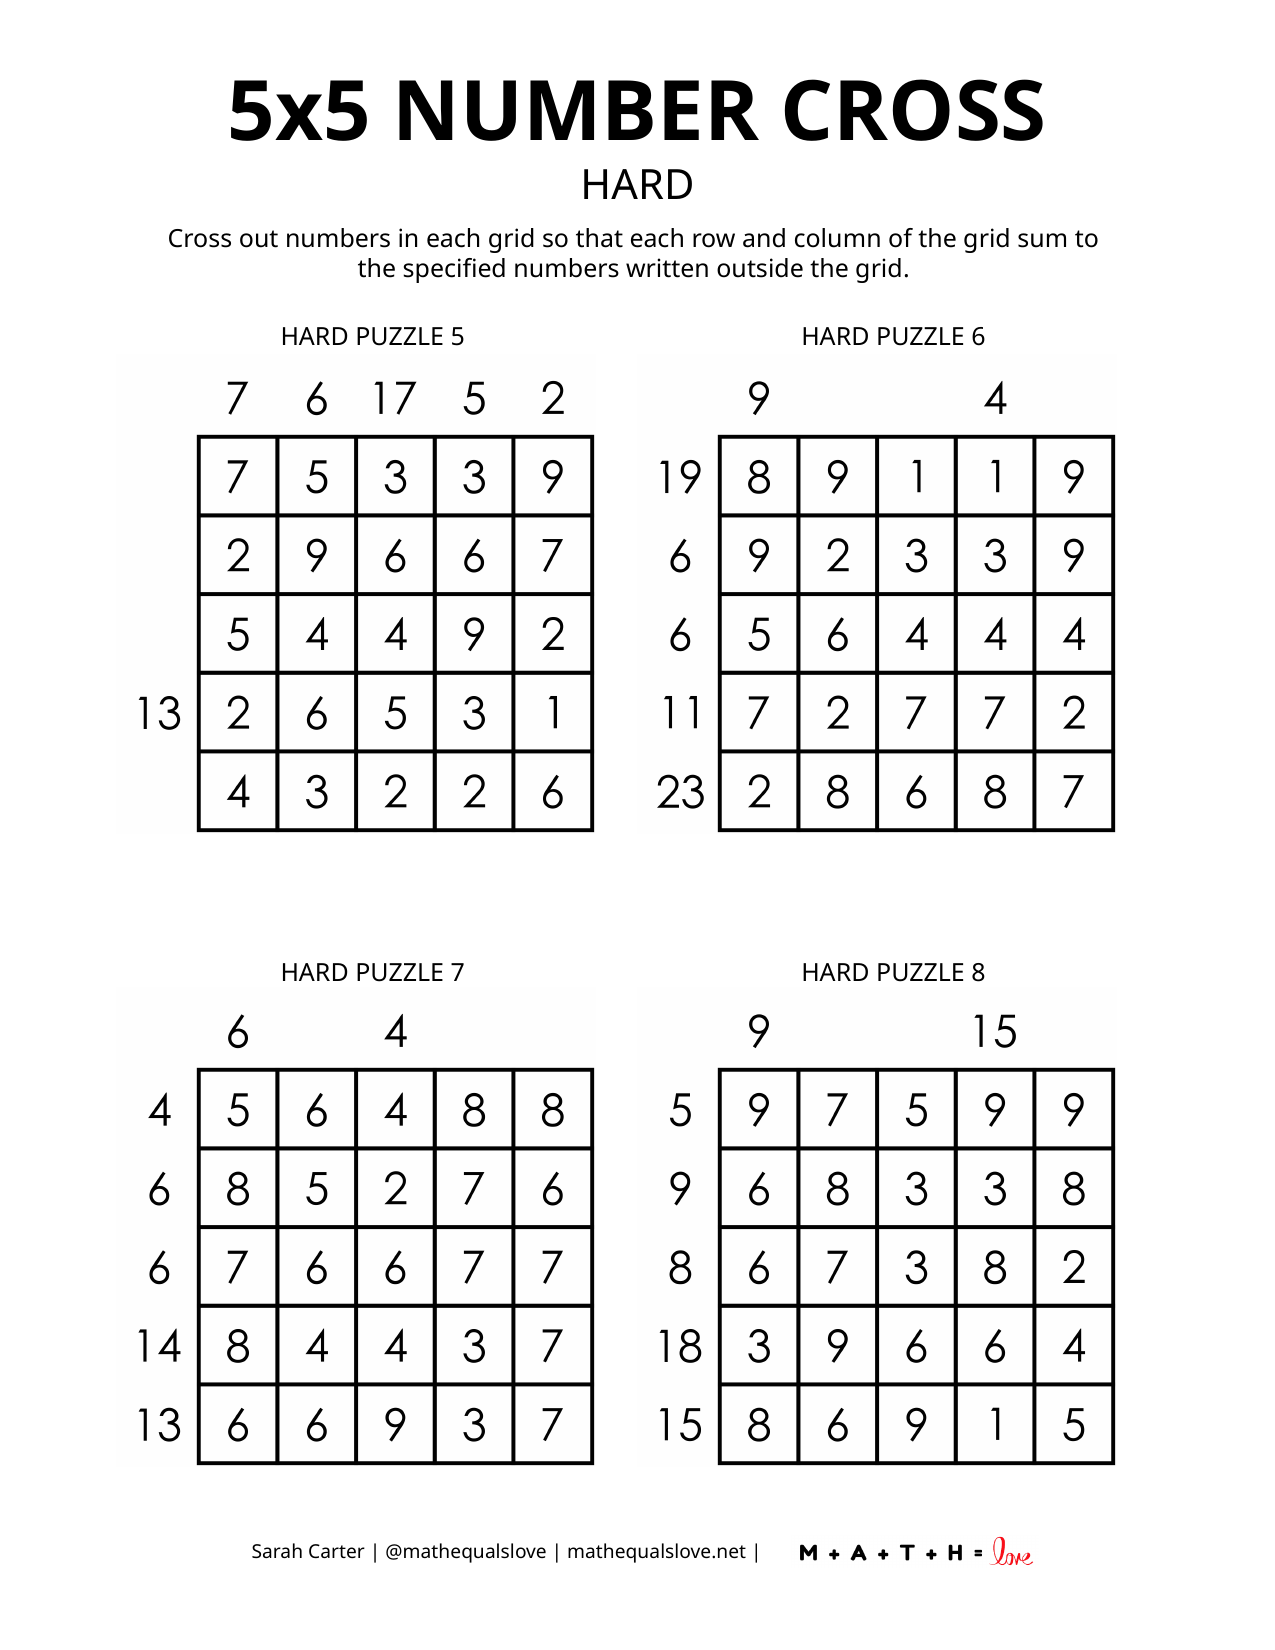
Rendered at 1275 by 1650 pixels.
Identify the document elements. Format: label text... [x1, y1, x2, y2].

picture [636, 353, 1118, 834]
text_box Cross out numbers in each grid so that each row and column of the grid sum to the specified numbers written outside the grid. [0, 214, 1275, 290]
text_box HARD PUZZLE 6 [654, 320, 1134, 372]
picture [636, 986, 1118, 1468]
picture [116, 353, 597, 834]
text_box HARD PUZZLE 7 [133, 956, 613, 1007]
text_box 5x5 NUMBER CROSS HARD [77, 50, 1198, 214]
picture [116, 986, 597, 1468]
text_box Sarah Carter | @mathequalslove | mathequalslove.net | [236, 1532, 1071, 1570]
picture [790, 1534, 1039, 1569]
text_box HARD PUZZLE 5 [133, 320, 613, 372]
text_box HARD PUZZLE 8 [654, 956, 1134, 1007]
